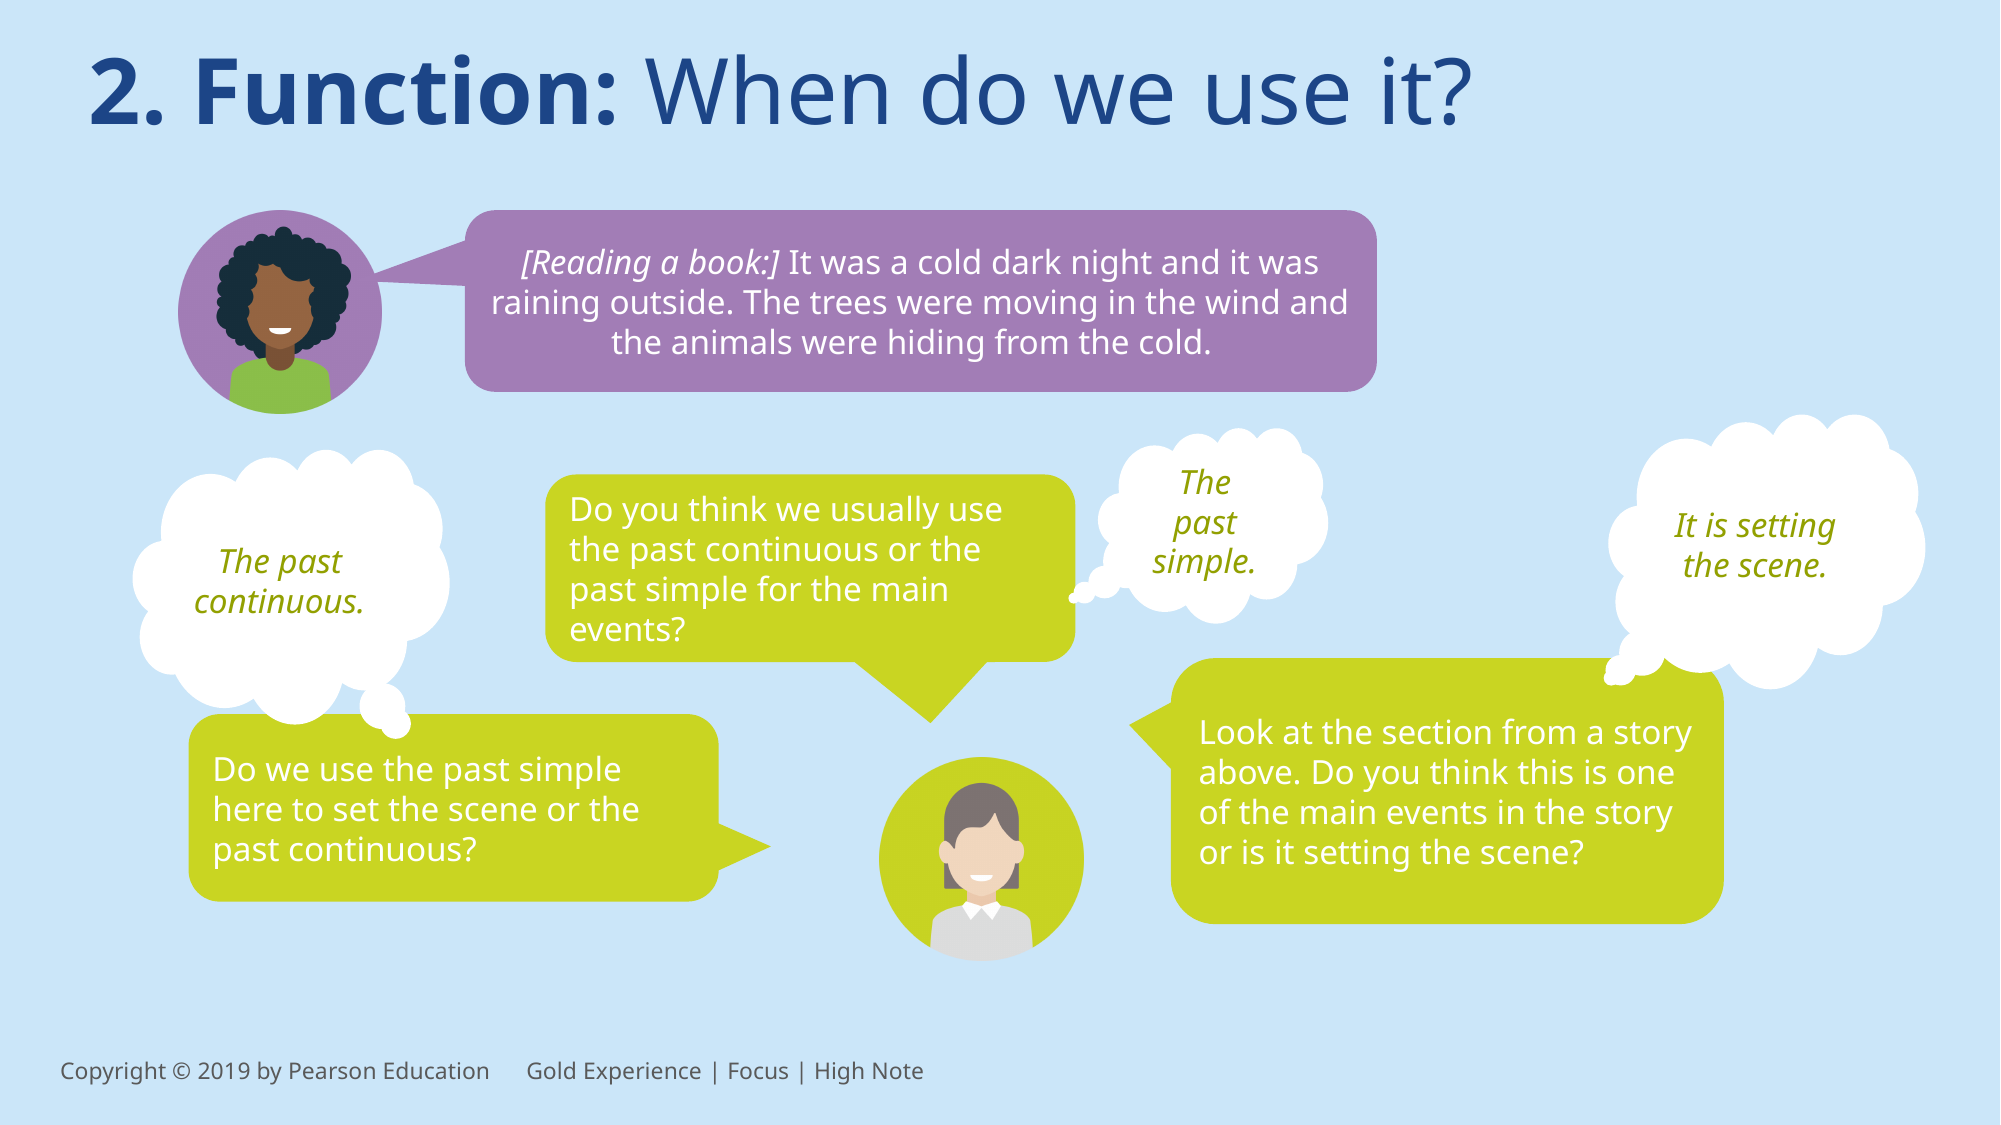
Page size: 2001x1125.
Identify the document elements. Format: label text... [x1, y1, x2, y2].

text_box Do we use the past simple here to set the scene or the past continuous? [186, 711, 774, 904]
title 2. Function: When do we use it? [73, 37, 1827, 253]
picture [879, 756, 1084, 961]
text_box The past continuous. [132, 449, 450, 739]
text_box Look at the section from a story above. Do you think this is one of the main events in the story or is it setting the scene? [1127, 656, 1726, 927]
picture [177, 209, 382, 414]
text_box The past simple. [1068, 428, 1329, 624]
text_box It is setting the scene. [1603, 414, 1926, 690]
text_box [Reading a book:] It was a cold dark night and it was raining outside. The trees were moving in the wind and the animals were hiding from the cold. [385, 208, 1379, 394]
footer Copyright © 2019 by Pearson Education Gold Experience | Focus | High Note [45, 1040, 1084, 1101]
text_box Do you think we usually use the past continuous or the past simple for the main events? [543, 472, 1078, 725]
